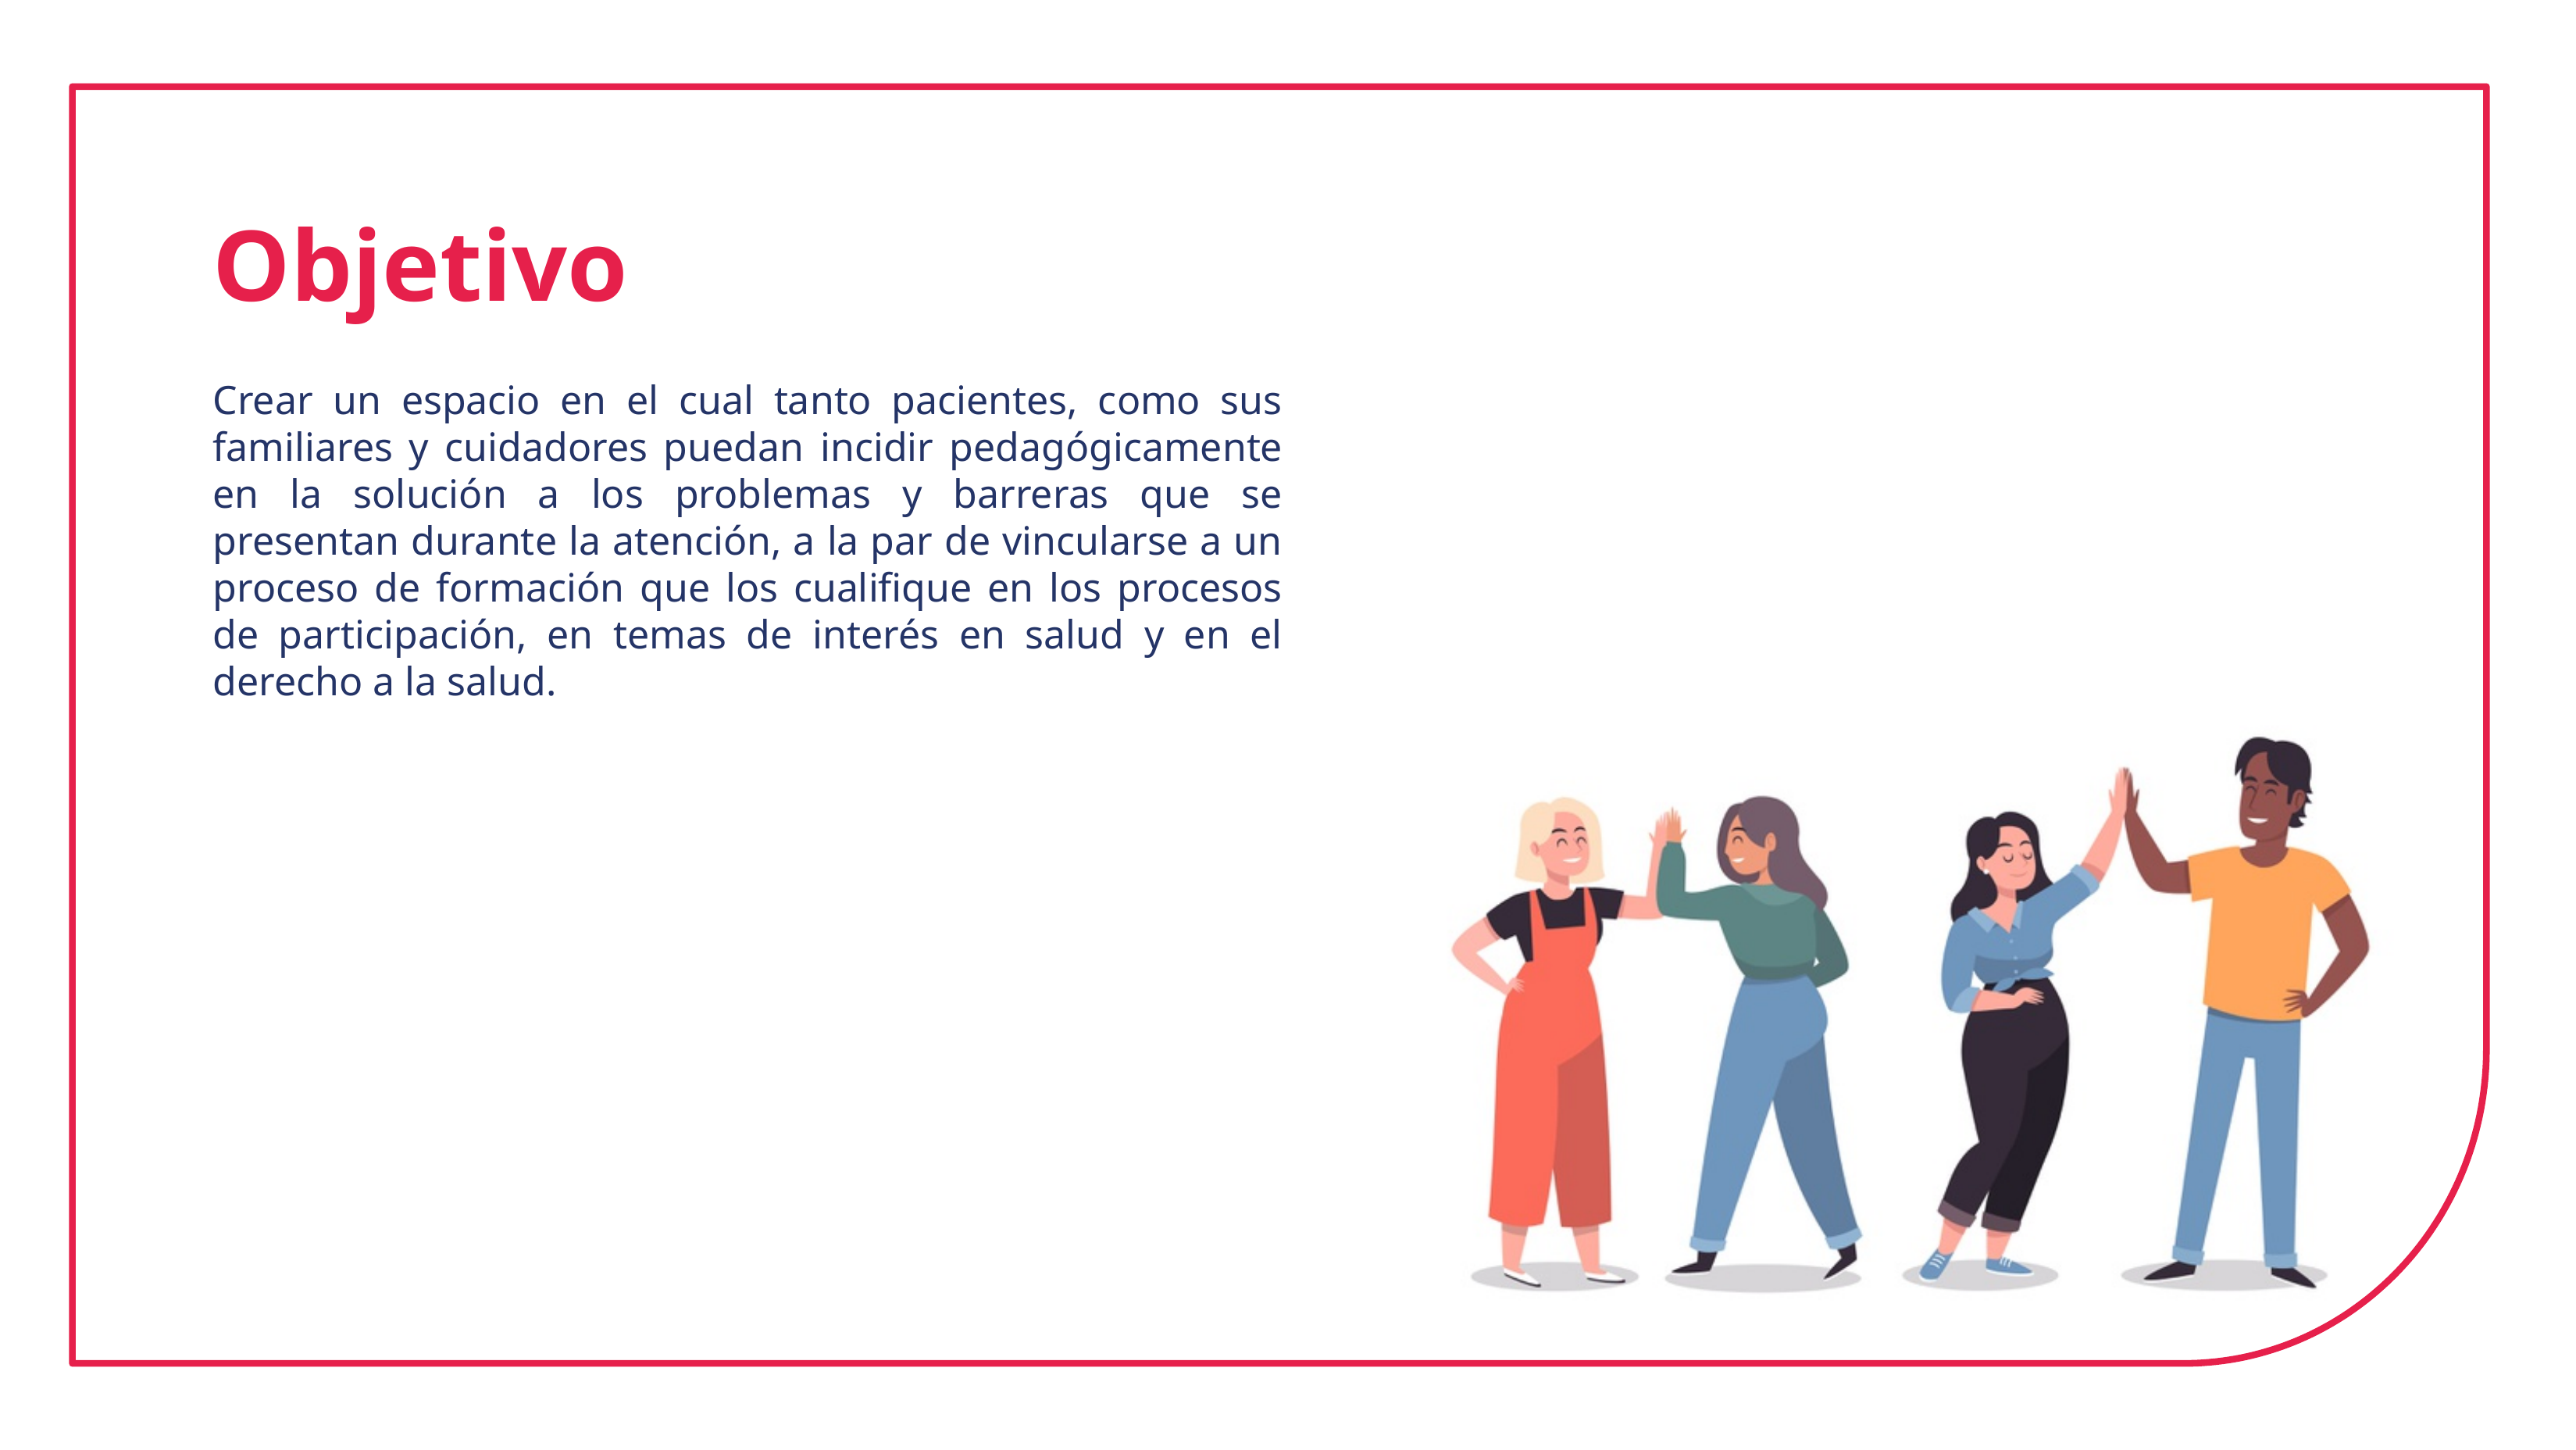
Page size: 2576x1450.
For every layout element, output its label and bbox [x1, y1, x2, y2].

text_box [72, 86, 2487, 1364]
picture [1423, 675, 2423, 1341]
